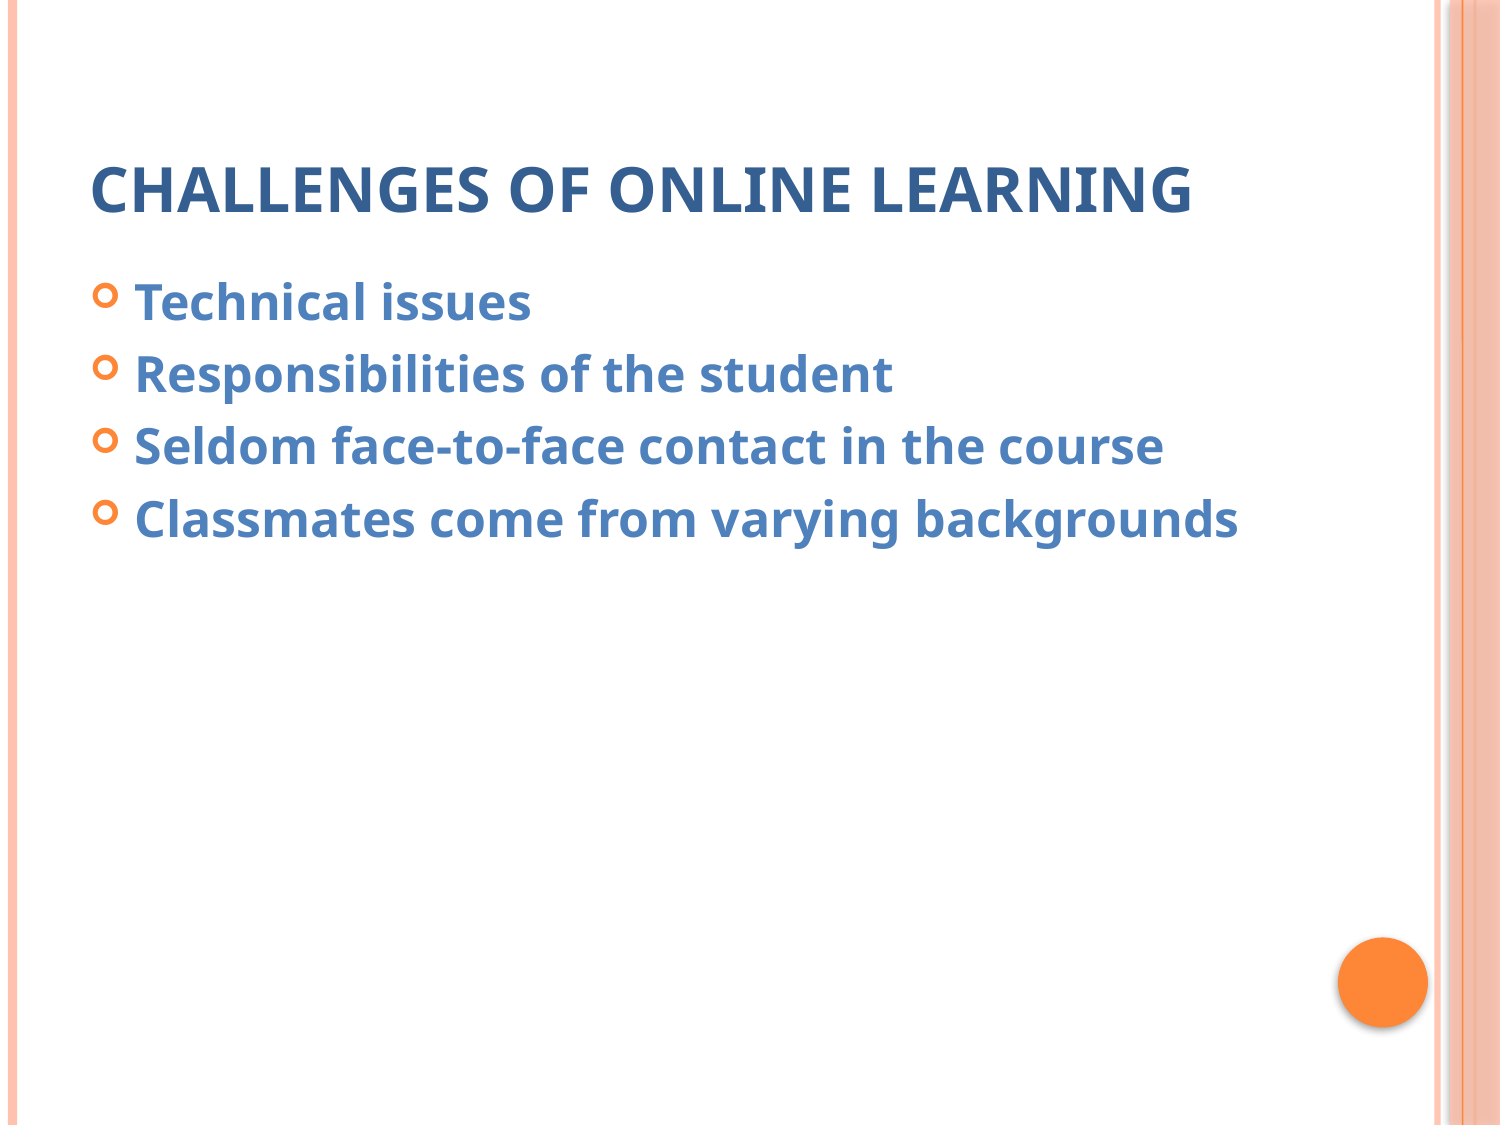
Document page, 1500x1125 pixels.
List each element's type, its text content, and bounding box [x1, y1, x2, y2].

title Challenges of Online Learning [75, 45, 1300, 233]
list Technical issues Responsibilities of the student Seldom face-to-face contact in the course Classmates come from varying backgrounds [75, 262, 1300, 1062]
